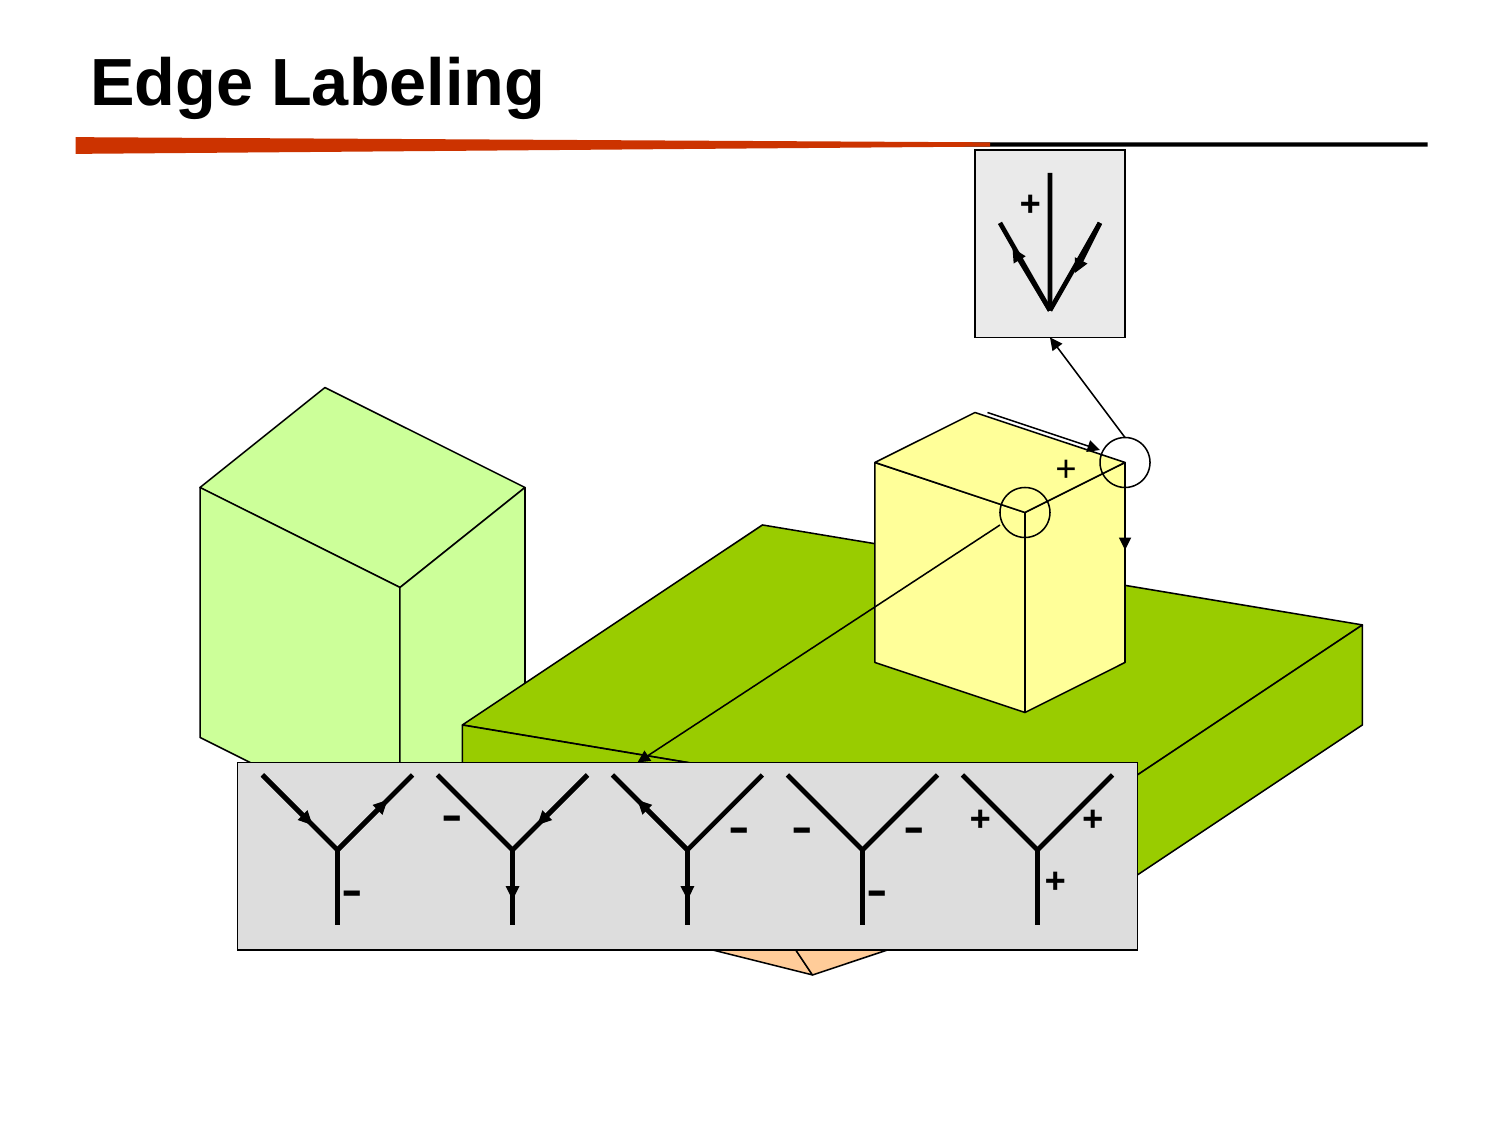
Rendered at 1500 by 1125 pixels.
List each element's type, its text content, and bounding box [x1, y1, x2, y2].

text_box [974, 149, 1151, 488]
title Edge Labeling [74, 24, 1426, 133]
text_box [237, 487, 1138, 951]
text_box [874, 412, 969, 485]
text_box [1141, 524, 1363, 926]
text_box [199, 387, 526, 838]
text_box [612, 961, 888, 976]
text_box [249, 762, 938, 951]
